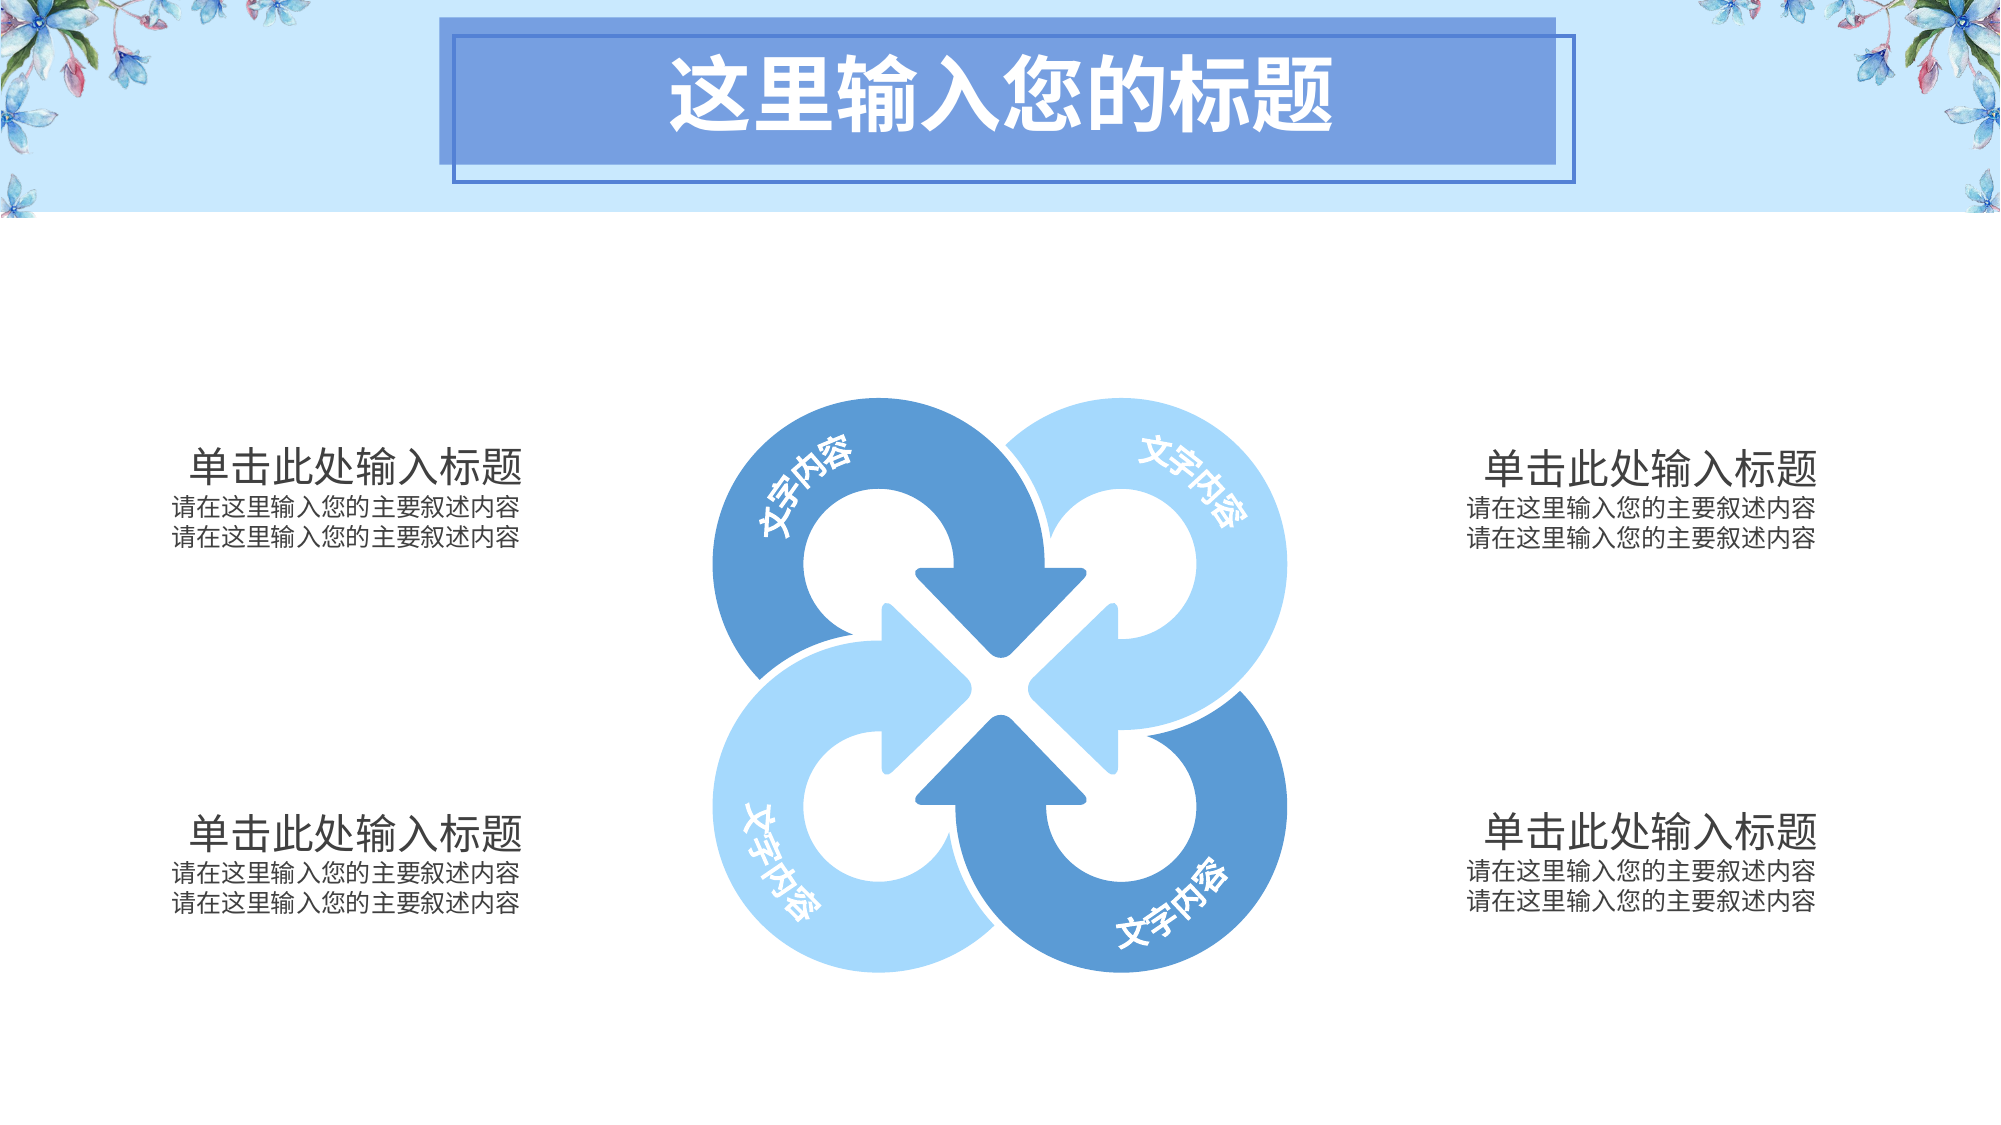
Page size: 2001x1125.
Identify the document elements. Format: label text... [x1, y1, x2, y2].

text_box 单击此处输入标题 请在这里输入您的主要叙述内容 请在这里输入您的主要叙述内容 [156, 800, 538, 1005]
picture [0, 0, 336, 218]
text_box [453, 35, 1575, 183]
picture [1672, 0, 2000, 213]
text_box 单击此处输入标题 请在这里输入您的主要叙述内容 请在这里输入您的主要叙述内容 [156, 433, 538, 639]
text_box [712, 397, 1288, 973]
text_box 单击此处输入标题 请在这里输入您的主要叙述内容 请在这里输入您的主要叙述内容 [1451, 435, 1833, 640]
text_box [438, 16, 1557, 166]
text_box 单击此处输入标题 请在这里输入您的主要叙述内容 请在这里输入您的主要叙述内容 [1451, 798, 1833, 1004]
text_box [336, 0, 1673, 213]
